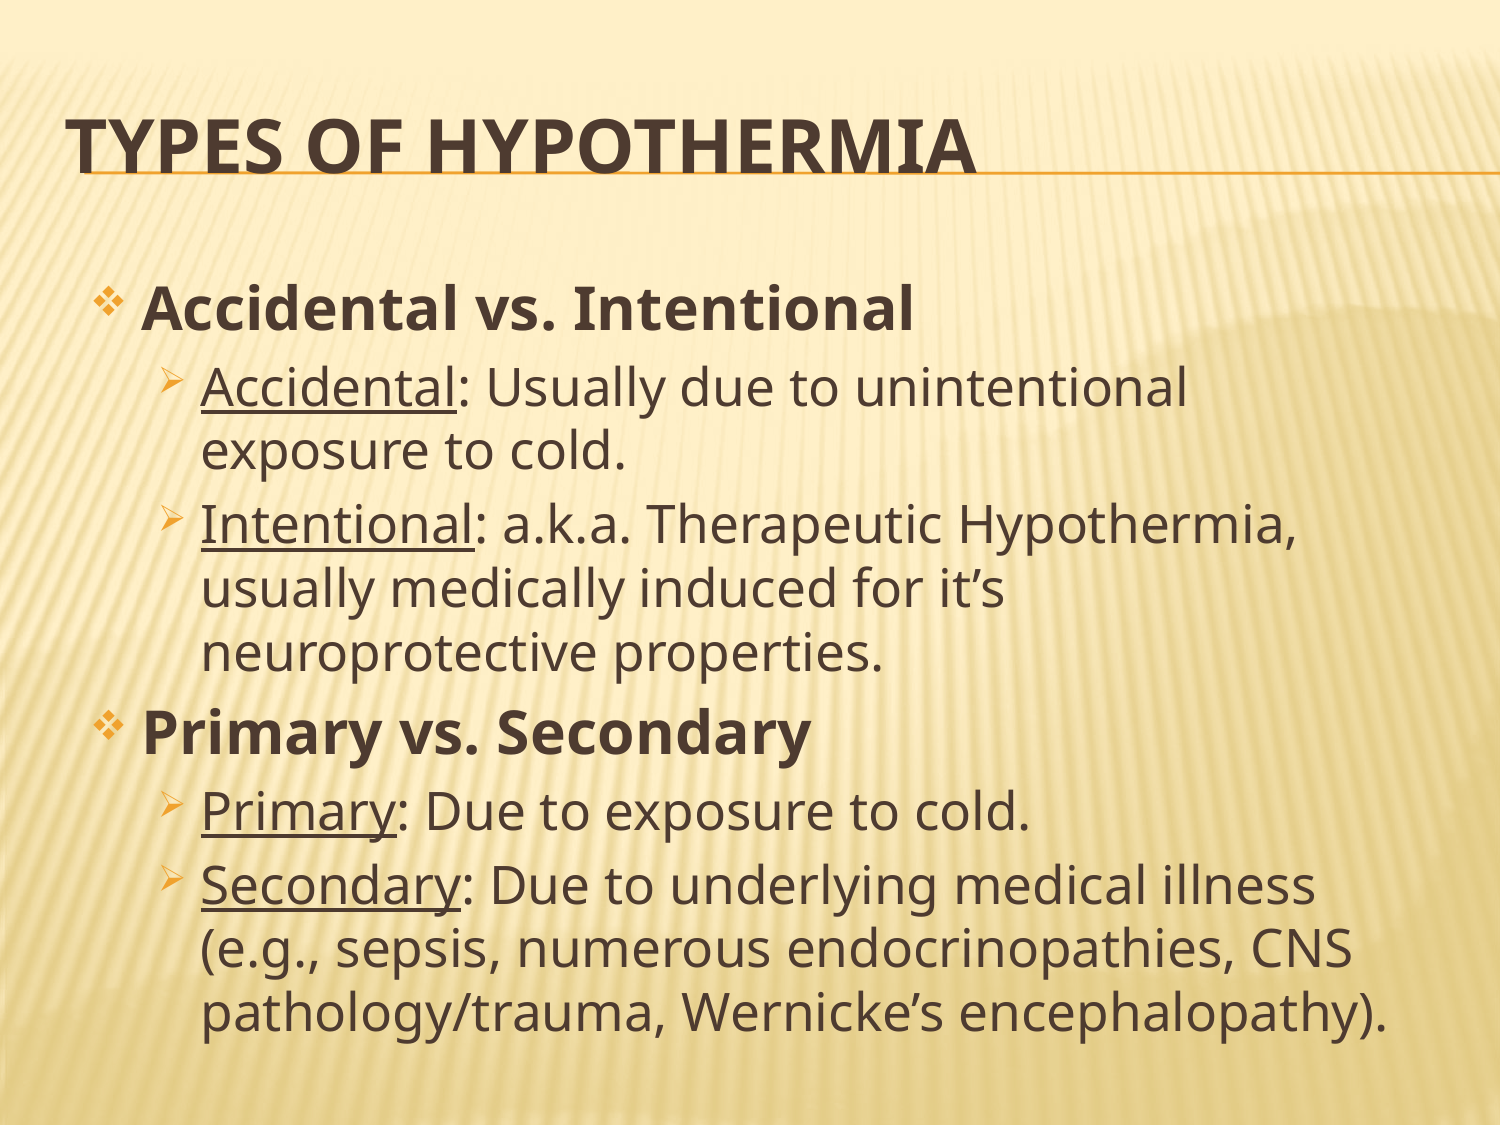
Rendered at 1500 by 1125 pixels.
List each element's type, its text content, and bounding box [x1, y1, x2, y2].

list Accidental vs. Intentional Accidental: Usually due to unintentional exposure to cold. Intentional: a.k.a. Therapeutic Hypothermia, usually medically induced for it’s neuroprotective properties. Primary vs. Secondary Primary: Due to exposure to cold. Secondary: Due to underlying medical illness (e.g., sepsis, numerous endocrinopathies, CNS pathology/trauma, Wernicke’s encephalopathy). [75, 262, 1425, 1100]
title Types of Hypothermia [50, 75, 1475, 213]
